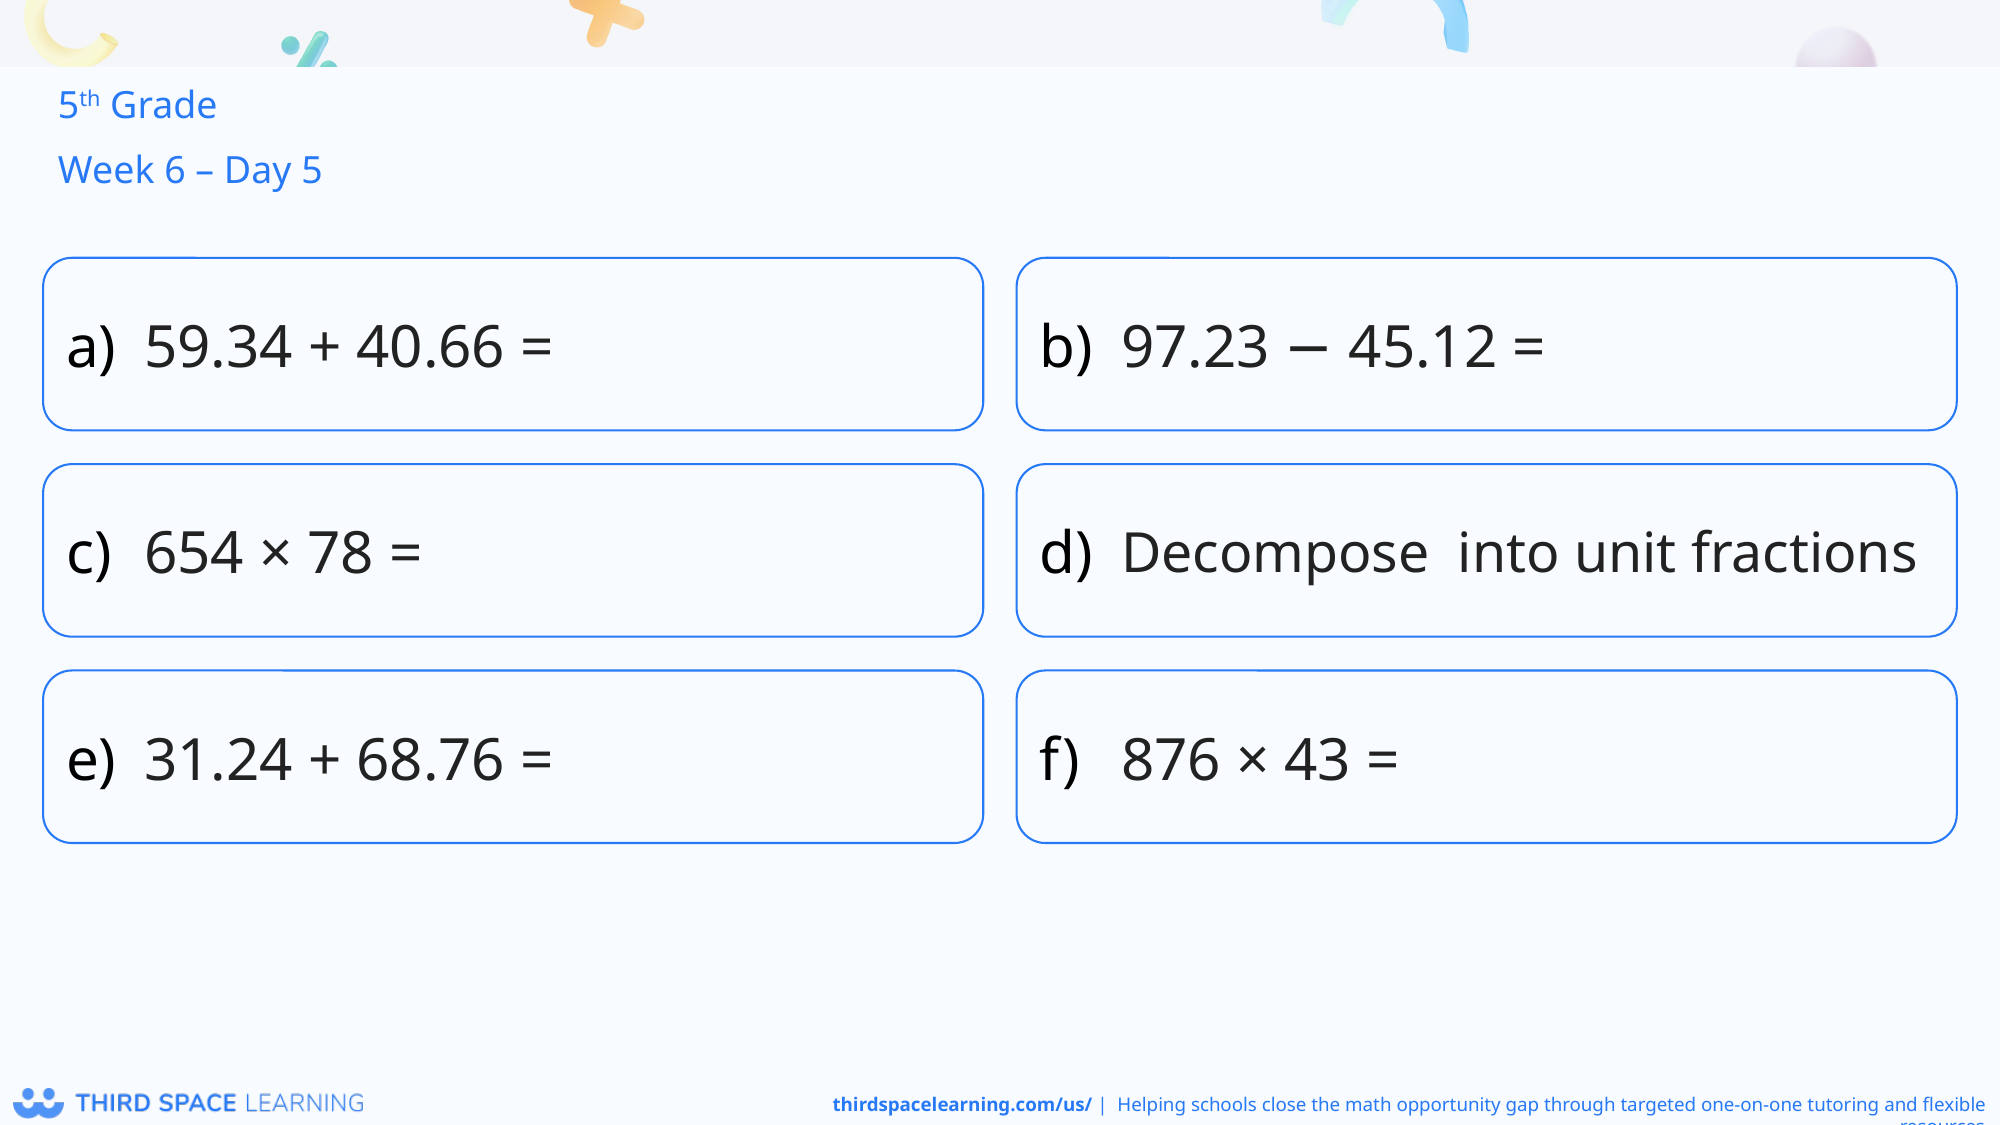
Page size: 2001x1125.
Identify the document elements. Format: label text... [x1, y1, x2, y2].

text_box 5th Grade Week 6 – Day 5 [43, 73, 509, 212]
list 97.23 − 45.12 = [1106, 272, 1939, 416]
list 59.34 + 40.66 = [129, 272, 962, 416]
list 654 × 78 = [129, 478, 962, 623]
picture [13, 1088, 365, 1119]
picture [0, 0, 2000, 67]
list 876 × 43 = [1106, 684, 1939, 829]
list 31.24 + 68.76 = [129, 684, 962, 829]
